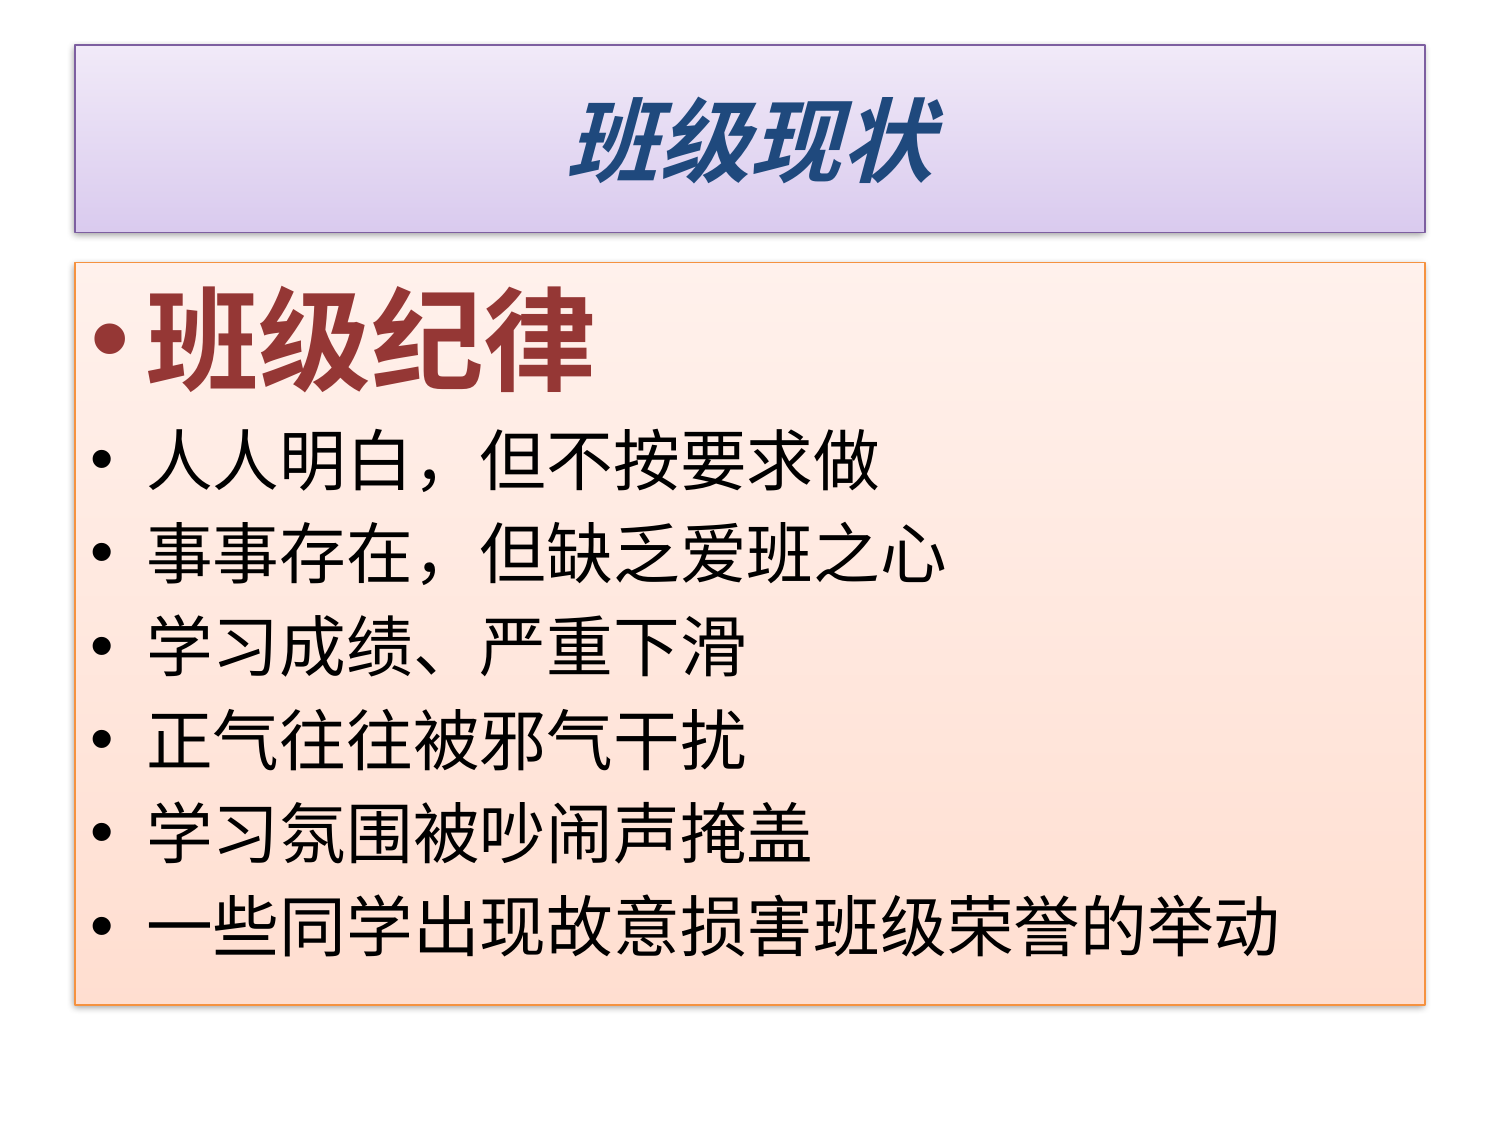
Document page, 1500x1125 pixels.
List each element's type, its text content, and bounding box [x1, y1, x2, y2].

list 班级纪律 人人明白，但不按要求做 事事存在，但缺乏爱班之心 学习成绩、严重下滑 正气往往被邪气干扰 学习氛围被吵闹声掩盖 一些同学出现故意损害班级荣誉的举动 [74, 262, 1426, 1006]
title 班级现状 [74, 44, 1426, 233]
